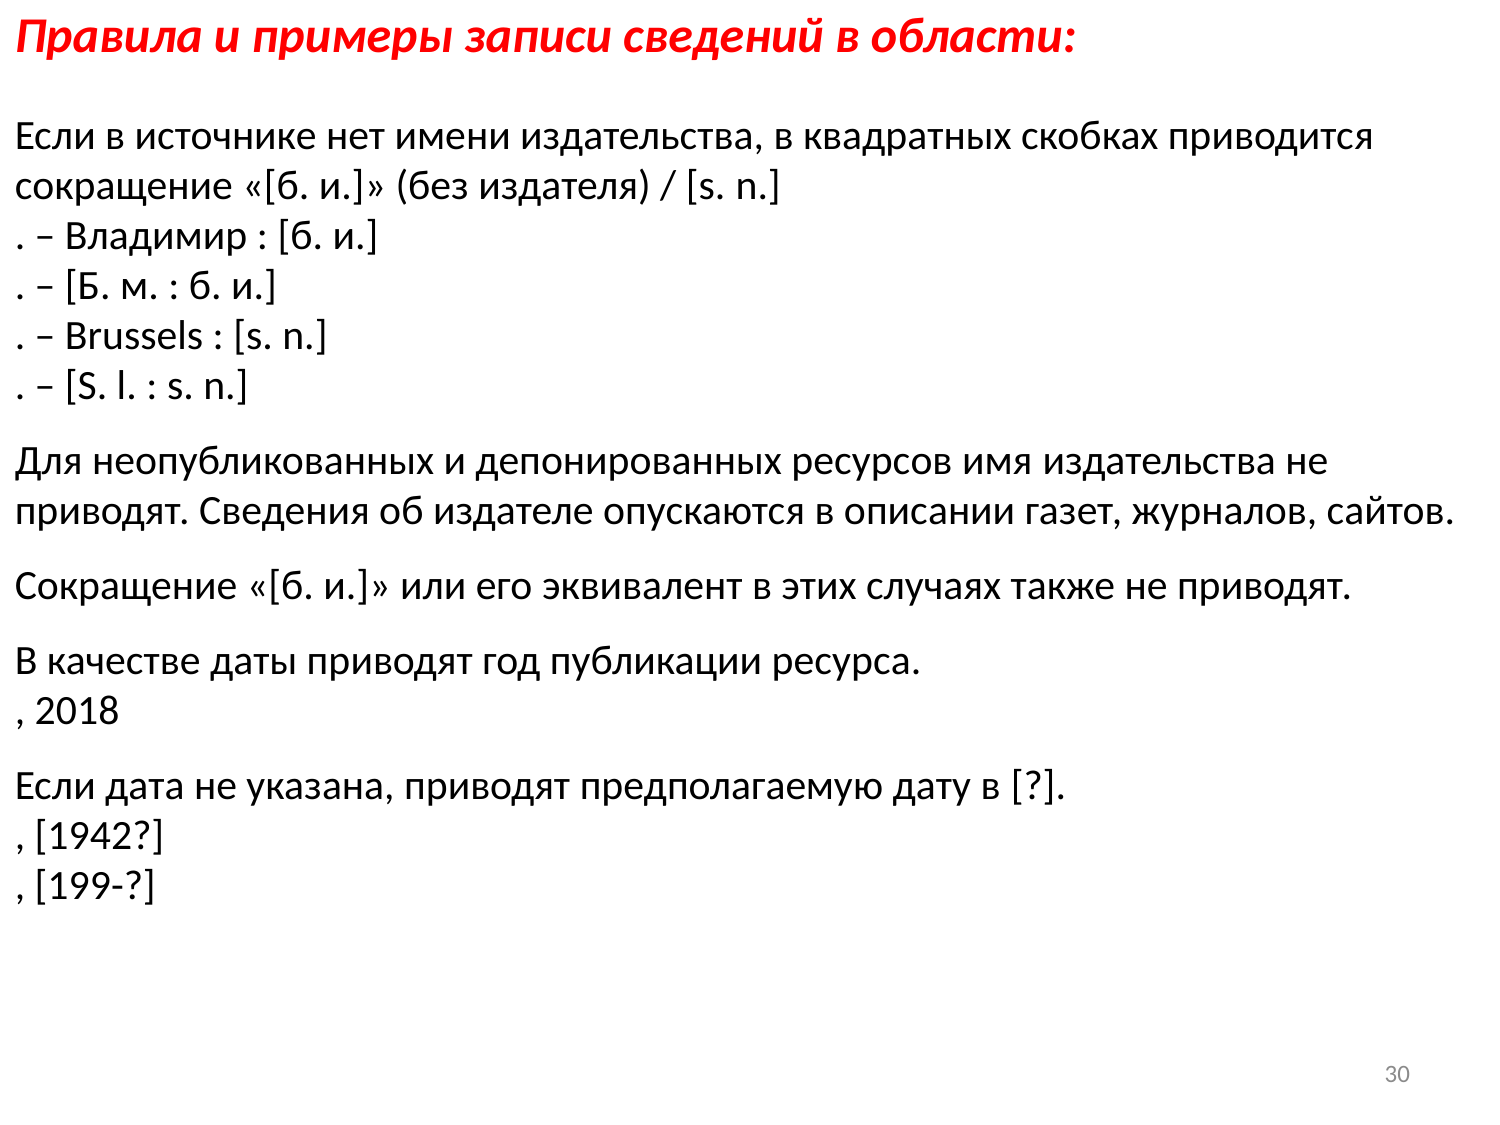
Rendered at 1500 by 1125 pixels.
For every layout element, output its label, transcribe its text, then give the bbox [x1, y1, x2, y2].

text_box Правила и примеры записи сведений в области: Если в источнике нет имени издательства, в квадратных скобках приводится сокращение «[б. и.]» (без издателя) / [s. n.] . – Владимир : [б. и.] . – [Б. м. : б. и.] . – Brussels : [s. n.] . – [S. l. : s. n.] Для неопубликованных и депонированных ресурсов имя издательства не приводят. Сведения об издателе опускаются в описании газет, журналов, сайтов. Сокращение «[б. и.]» или его эквивалент в этих случаях также не приводят. В качестве даты приводят год публикации ресурса. , 2018 Если дата не указана, приводят предполагаемую дату в [?]. , [1942?] , [199-?] [0, 0, 1483, 916]
slide_number 30 [1074, 1042, 1425, 1103]
